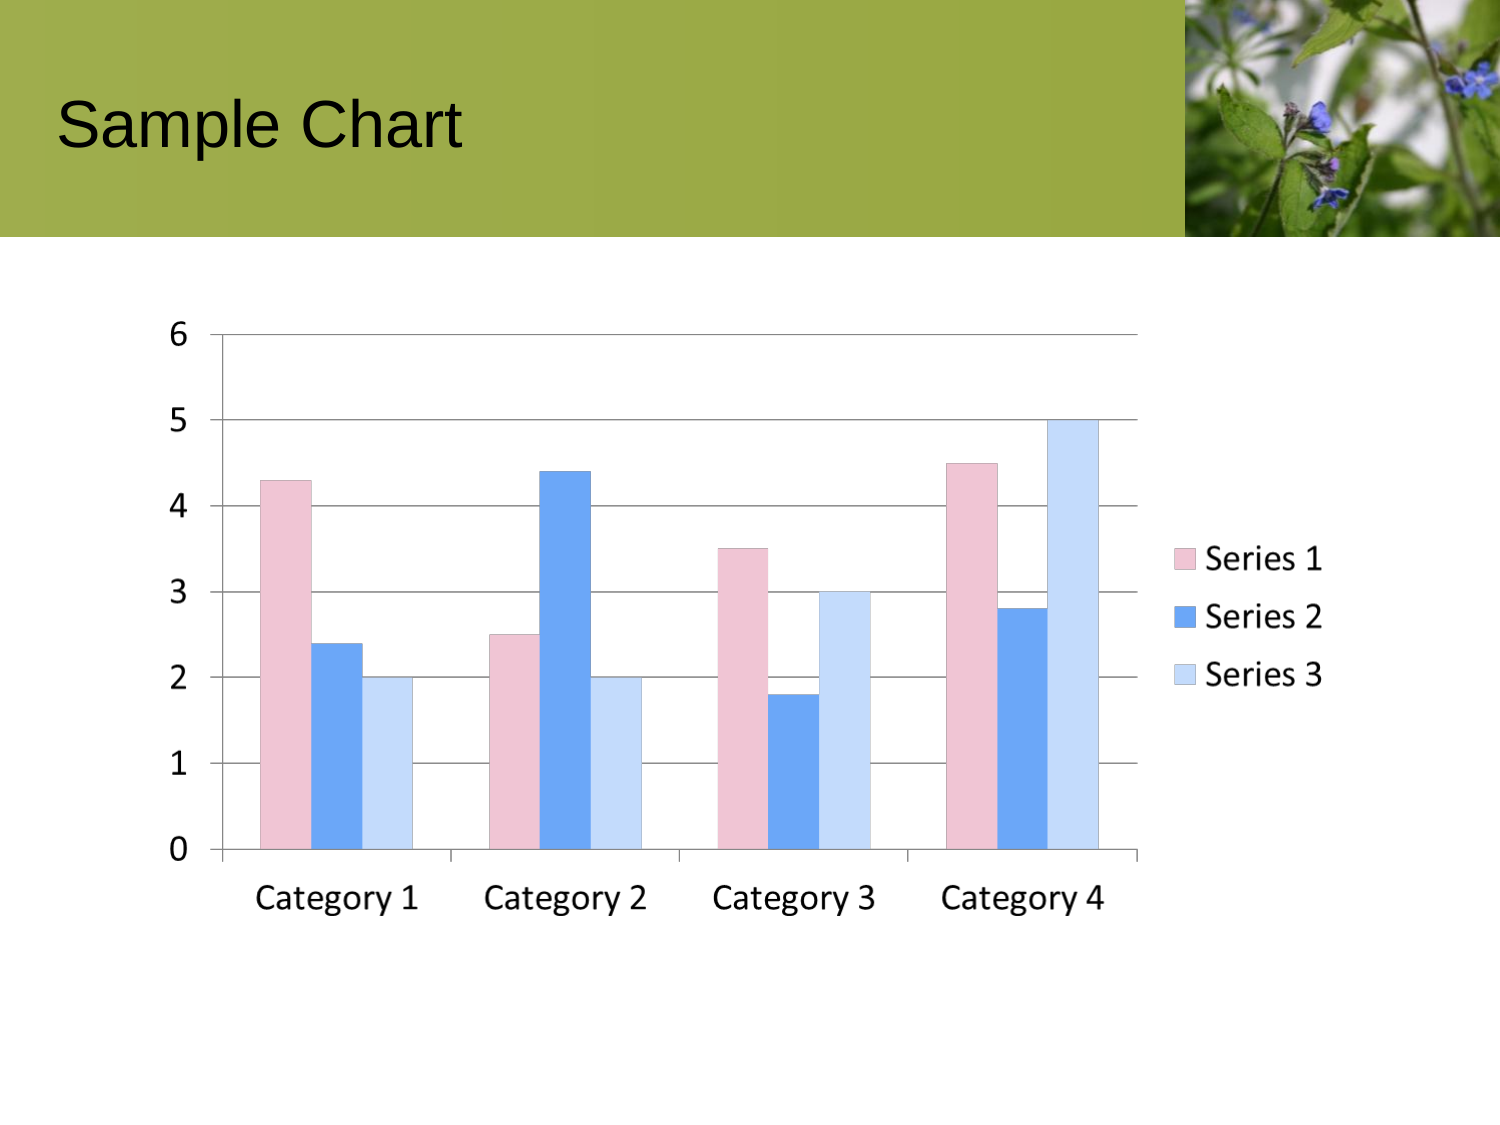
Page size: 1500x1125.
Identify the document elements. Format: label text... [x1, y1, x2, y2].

picture [1185, 0, 1500, 237]
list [147, 293, 1353, 942]
title Sample Chart [41, 45, 1164, 197]
